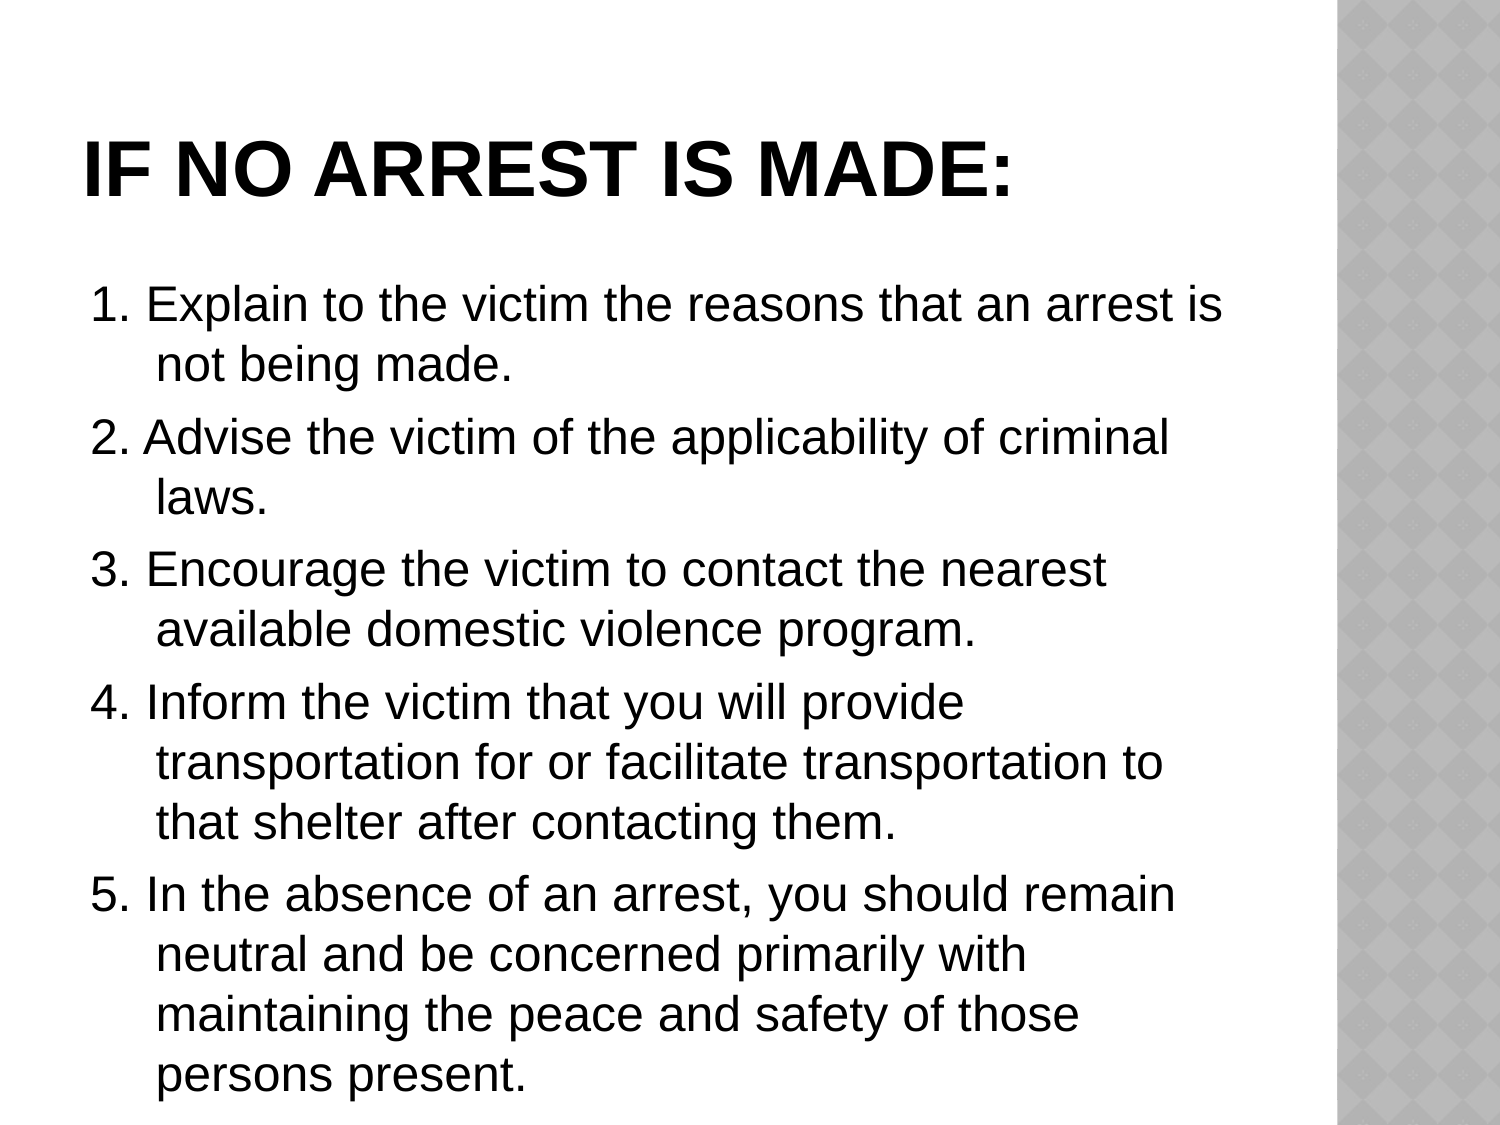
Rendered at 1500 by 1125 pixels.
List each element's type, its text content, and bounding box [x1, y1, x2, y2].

list 1. Explain to the victim the reasons that an arrest is not being made. 2. Advise the victim of the applicability of criminal laws. 3. Encourage the victim to contact the nearest available domestic violence program. 4. Inform the victim that you will provide transportation for or facilitate transportation to that shelter after contacting them. 5. In the absence of an arrest, you should remain neutral and be concerned primarily with maintaining the peace and safety of those persons present. [75, 264, 1263, 1113]
title If no arrest Is made: [75, 52, 1263, 213]
